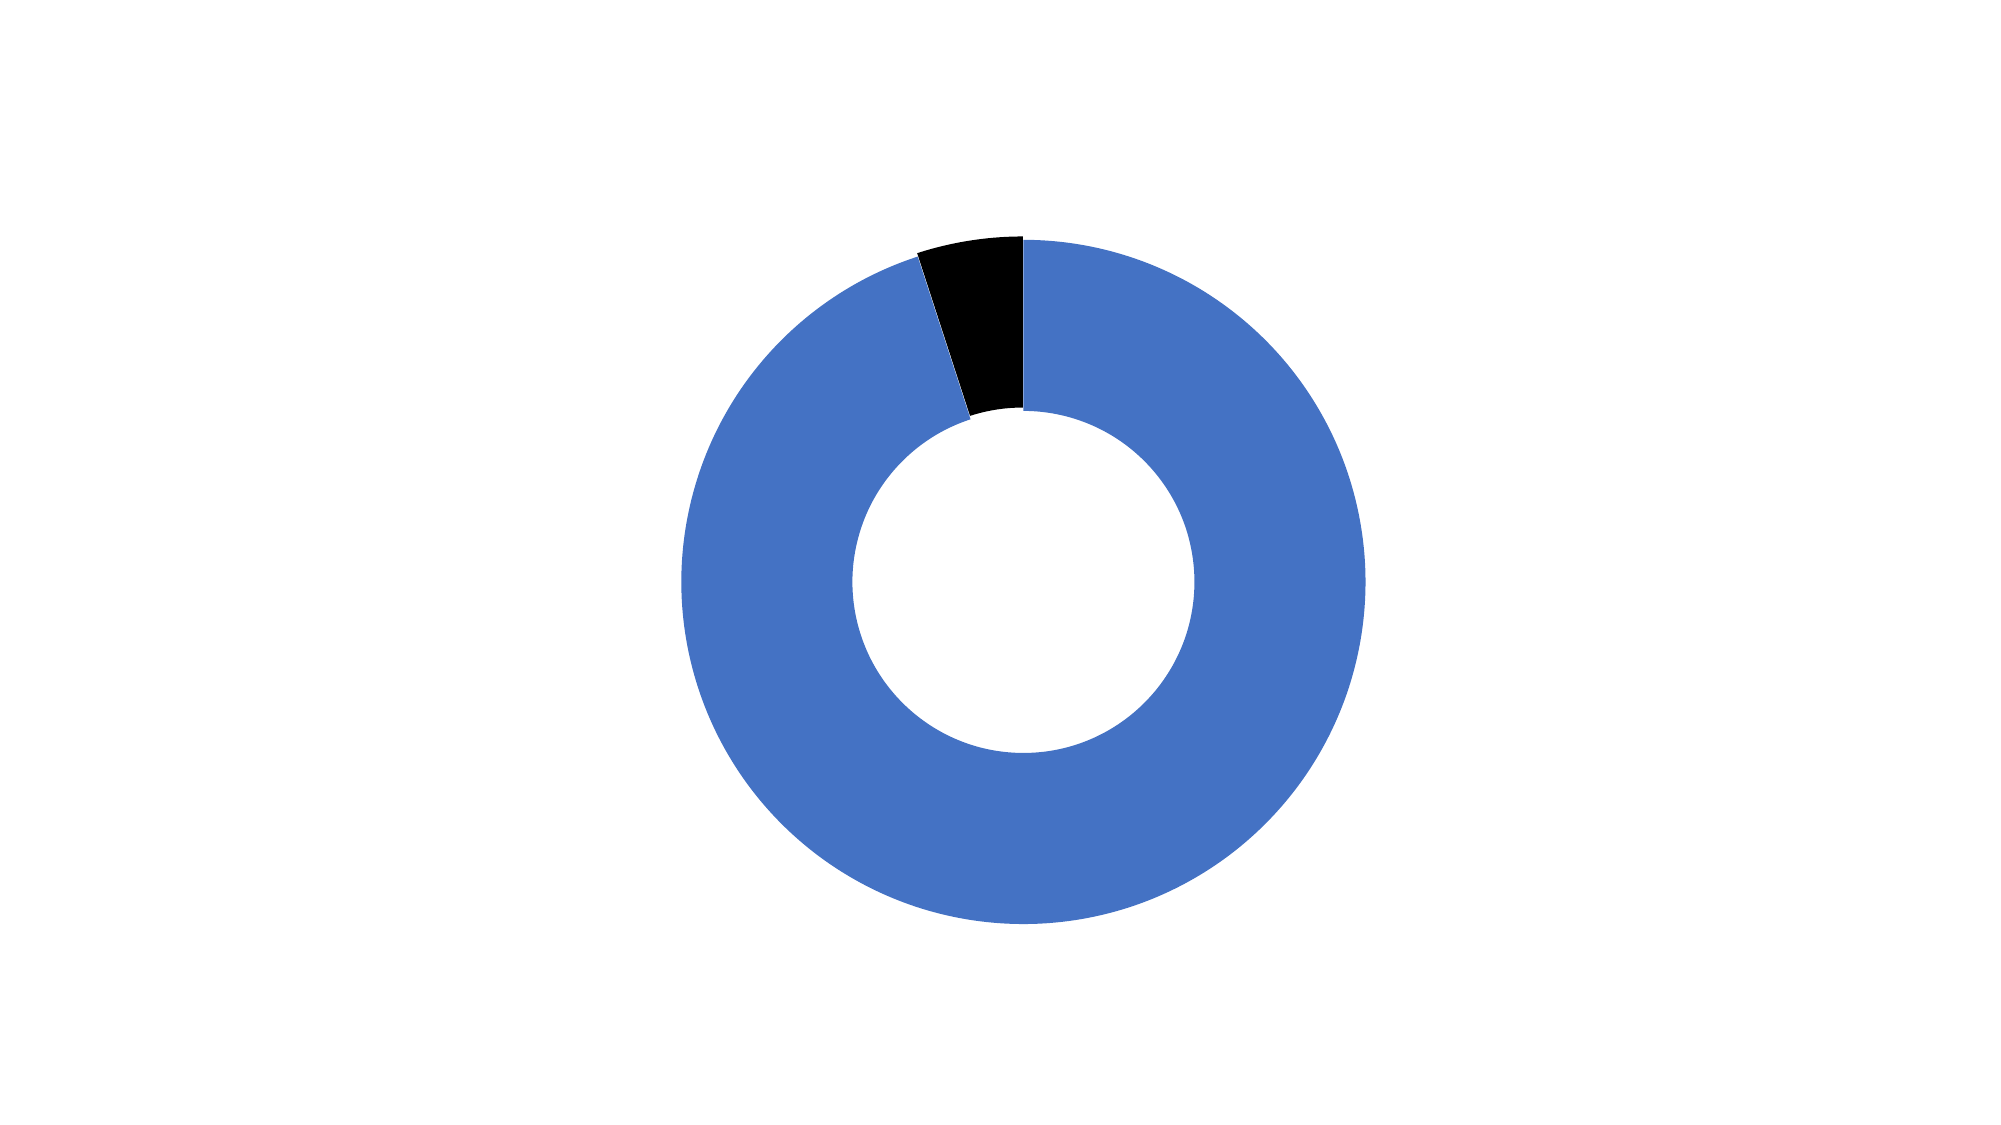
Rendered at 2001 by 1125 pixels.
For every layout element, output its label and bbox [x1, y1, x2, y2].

chart [611, 222, 1435, 939]
